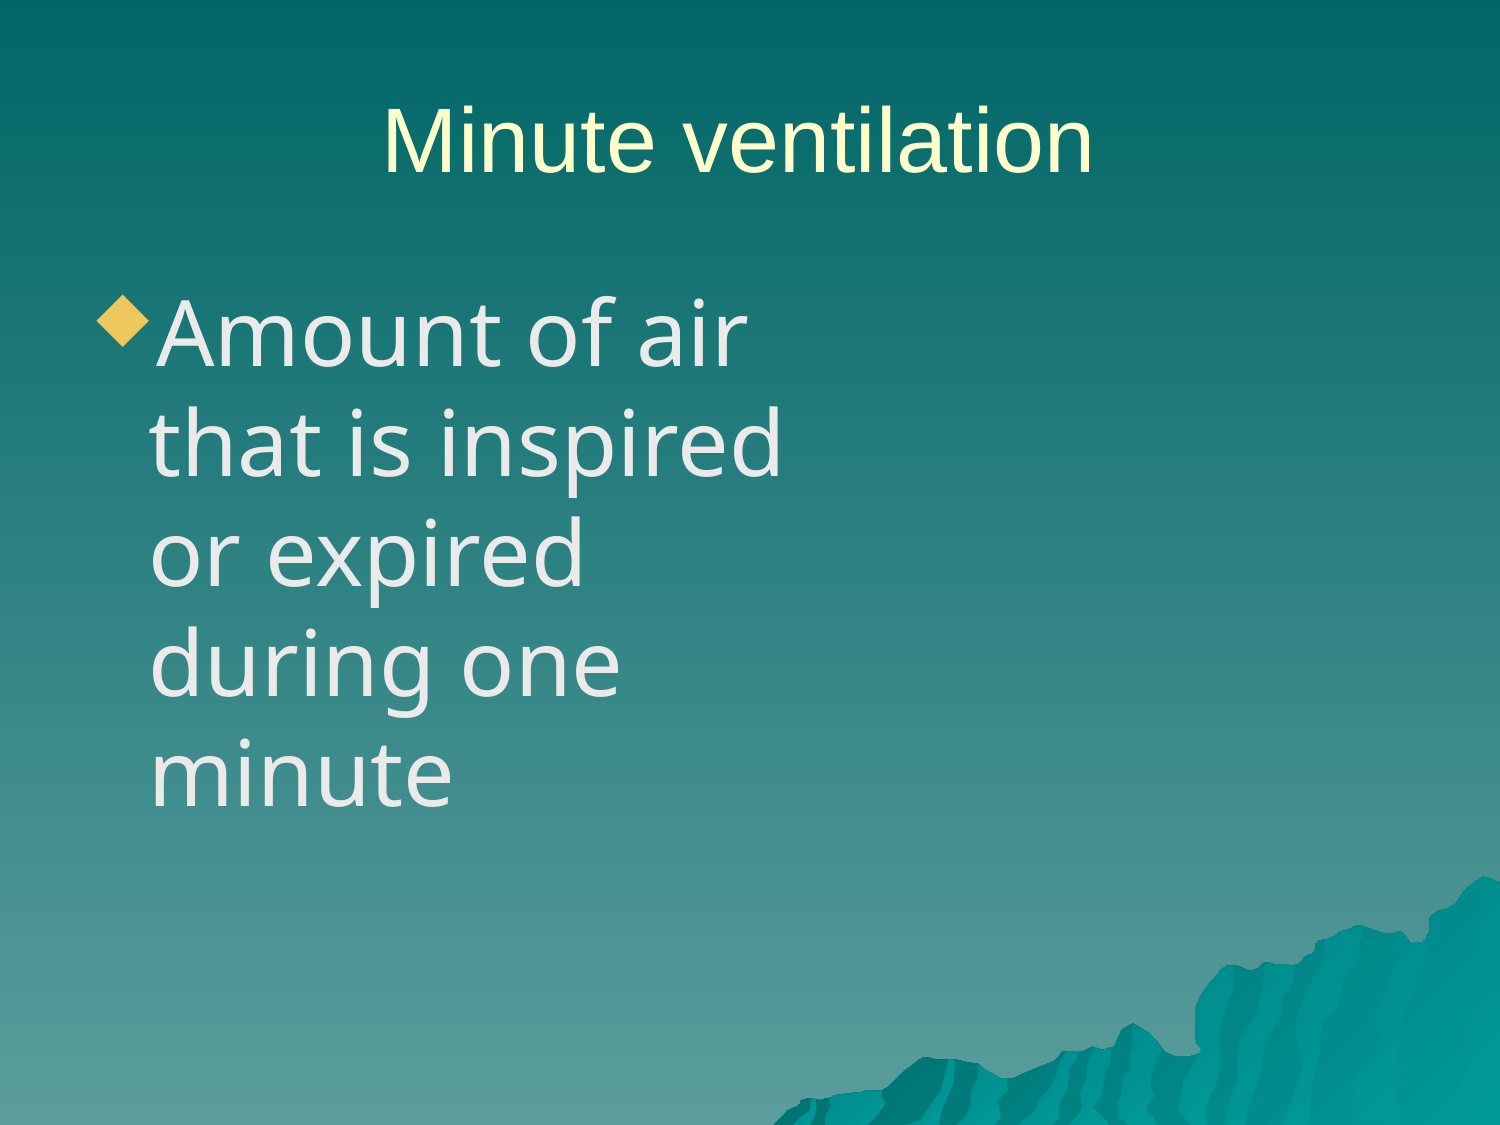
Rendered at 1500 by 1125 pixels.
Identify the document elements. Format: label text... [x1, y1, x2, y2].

list Amount of air that is inspired or expired during one minute [76, 266, 892, 988]
title Minute ventilation [76, 42, 1428, 230]
